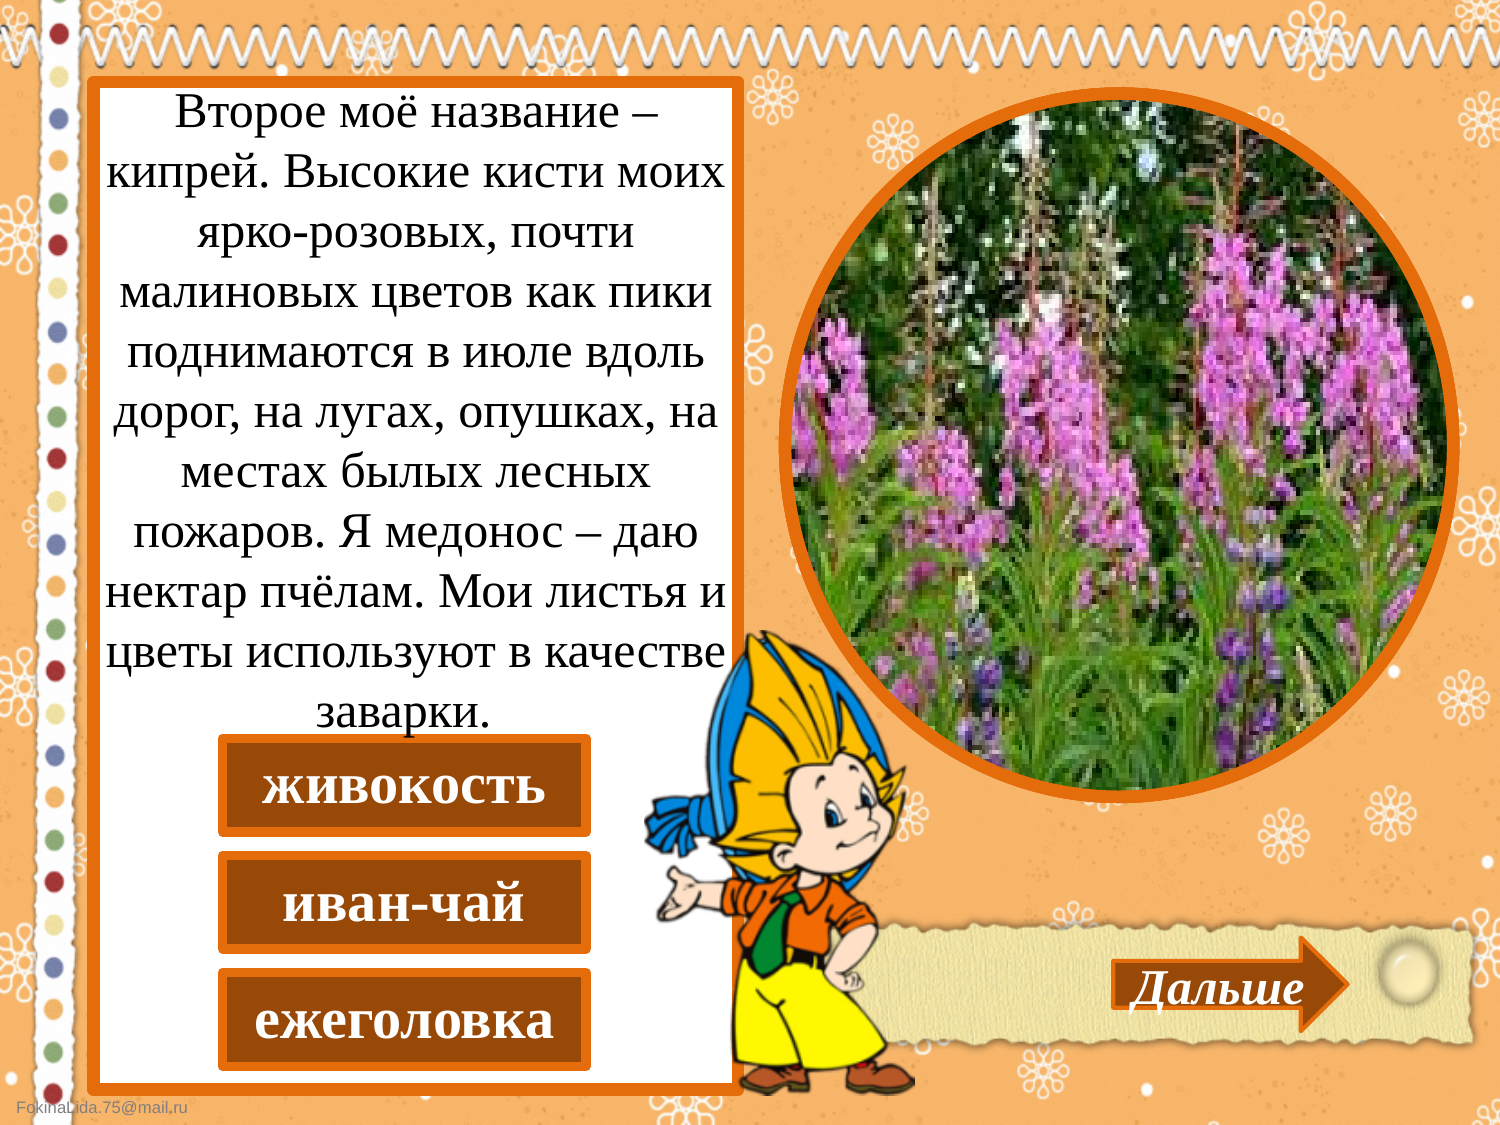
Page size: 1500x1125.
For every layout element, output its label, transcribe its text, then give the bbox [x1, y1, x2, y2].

text_box Второе моё название – кипрей. Высокие кисти моих ярко-розовых, почти малиновых цветов как пики поднимаются в июле вдоль дорог, на лугах, опушках, на местах былых лесных пожаров. Я медонос – даю нектар пчёлам. Мои листья и цветы используют в качестве заварки. [82, 70, 750, 745]
text_box ежеголовка [220, 970, 588, 1068]
text_box иван-чай [220, 853, 588, 951]
text_box [783, 91, 1456, 799]
picture [0, 0, 1500, 1125]
text_box живокость [220, 745, 588, 834]
text_box Дальше [1111, 935, 1350, 1034]
